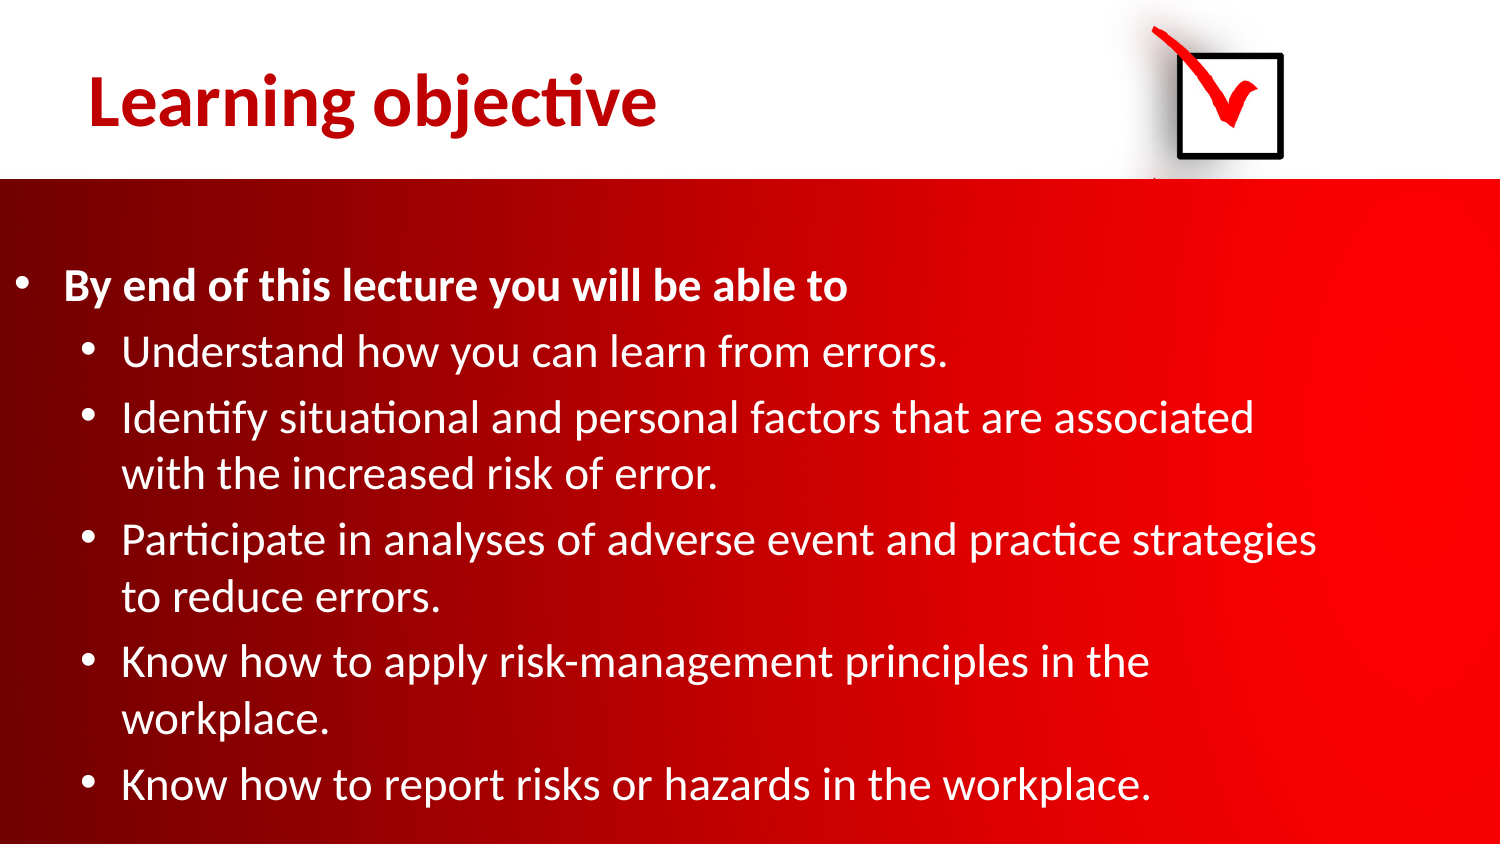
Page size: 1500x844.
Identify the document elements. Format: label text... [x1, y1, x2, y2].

title Learning objective [73, 21, 1427, 172]
picture [0, 0, 1500, 844]
list By end of this lecture you will be able to Understand how you can learn from errors. Identify situational and personal factors that are associated with the increased risk of error. Participate in analyses of adverse event and practice strategies to reduce errors. Know how to apply risk-management principles in the workplace. Know how to report risks or hazards in the workplace. [0, 246, 1352, 823]
